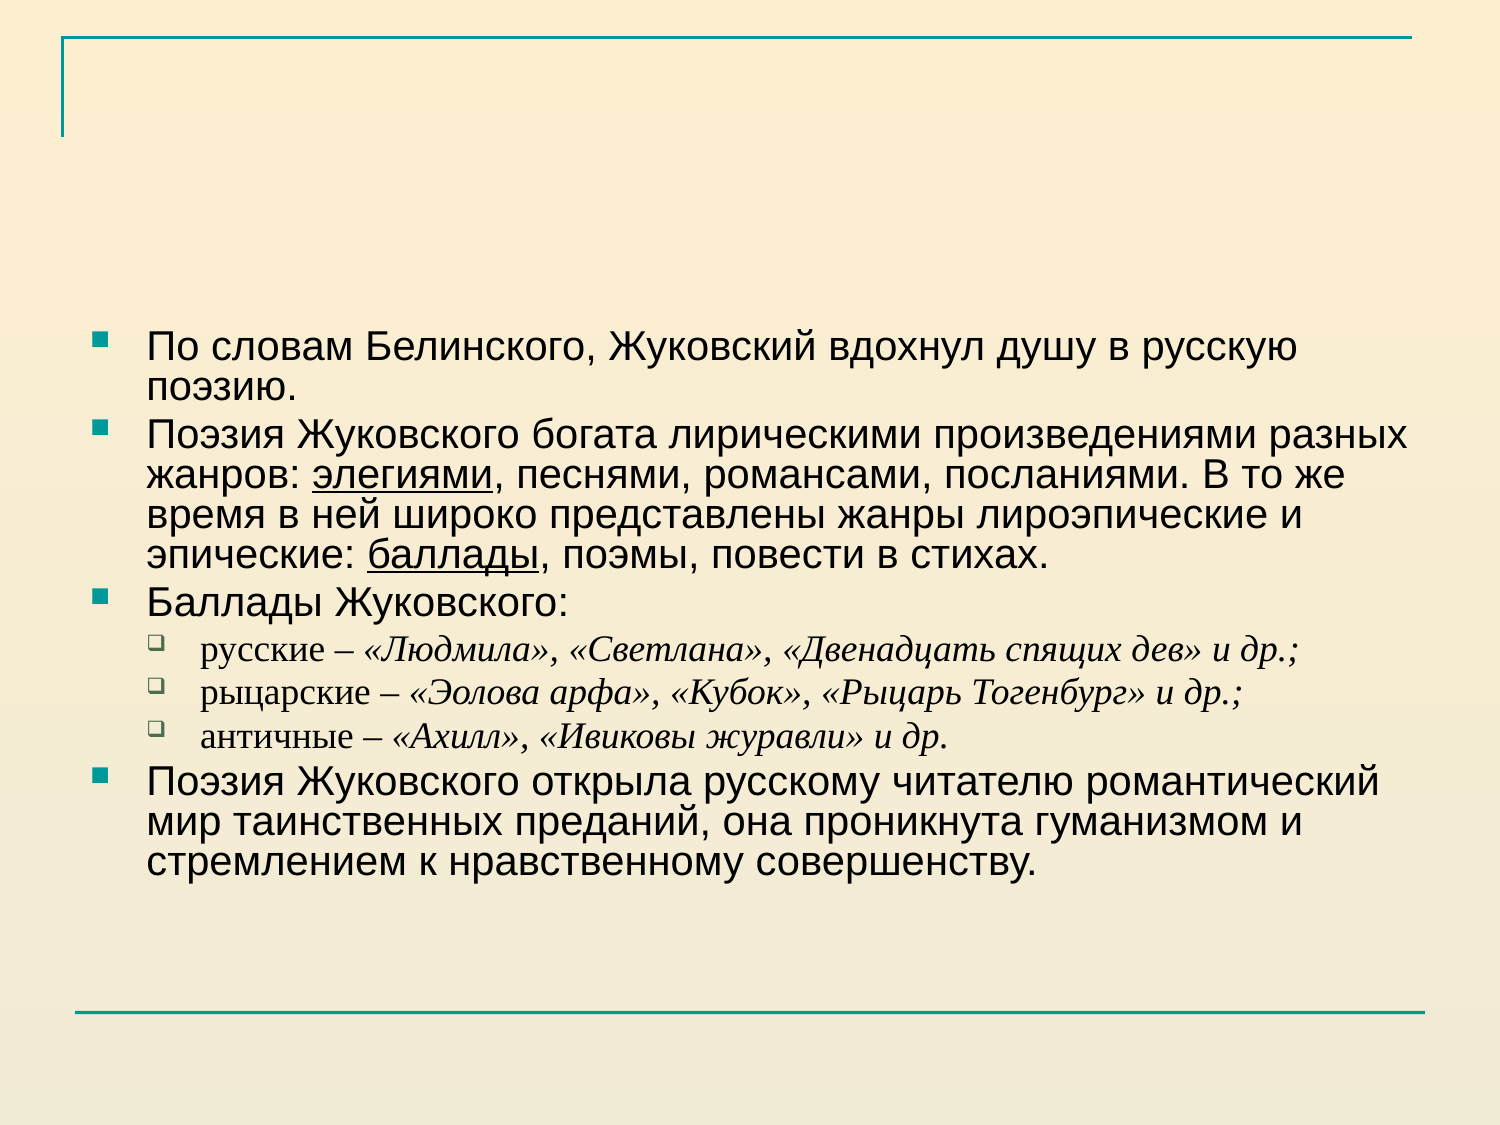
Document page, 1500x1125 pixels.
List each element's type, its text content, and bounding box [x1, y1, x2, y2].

list По словам Белинского, Жуковский вдохнул душу в русскую поэзию. Поэзия Жуковского богата лирическими произведениями разных жанров: элегиями, песнями, романсами, посланиями. В то же время в ней широко представлены жанры лироэпические и эпические: баллады, поэмы, повести в стихах. Баллады Жуковского: русские – «Людмила», «Светлана», «Двенадцать спящих дев» и др.; рыцарские – «Эолова арфа», «Кубок», «Рыцарь Тогенбург» и др.; античные – «Ахилл», «Ивиковы журавли» и др. Поэзия Жуковского открыла русскому читателю романтический мир таинственных преданий, она проникнута гуманизмом и стремлением к нравственному совершенству. [74, 262, 1426, 1006]
